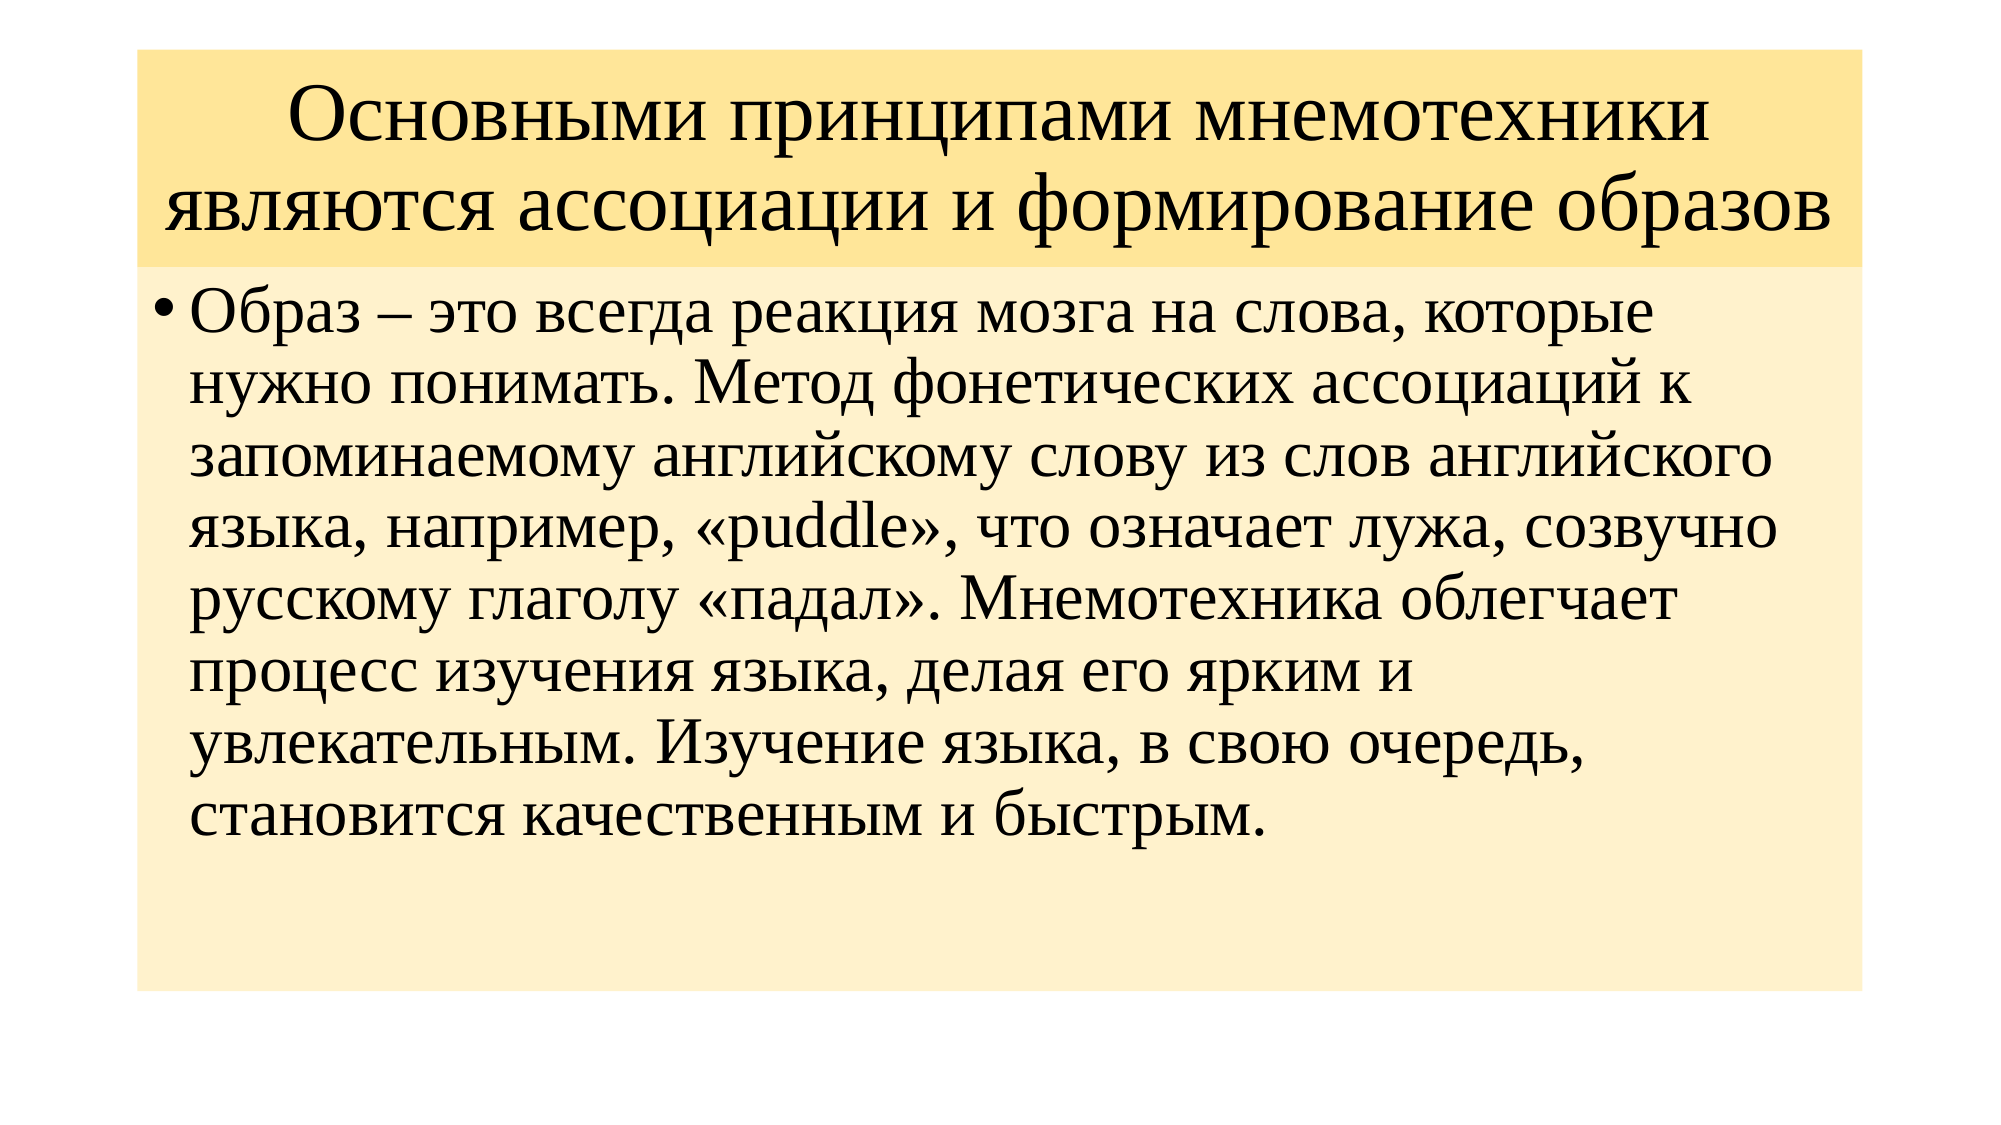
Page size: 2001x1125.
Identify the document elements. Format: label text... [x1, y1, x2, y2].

list Образ – это всегда реакция мозга на слова, которые нужно понимать. Метод фонетических ассоциаций к запоминаемому английскому слову из слов английского языка, например, «puddle», что означает лужа, созвучно русскому глаголу «падал». Мнемотехника облегчает процесс изучения языка, делая его ярким и увлекательным. Изучение языка, в свою очередь, становится качественным и быстрым. [137, 267, 1863, 992]
title Основными принципами мнемотехники являются ассоциации и формирование образов [137, 49, 1863, 267]
